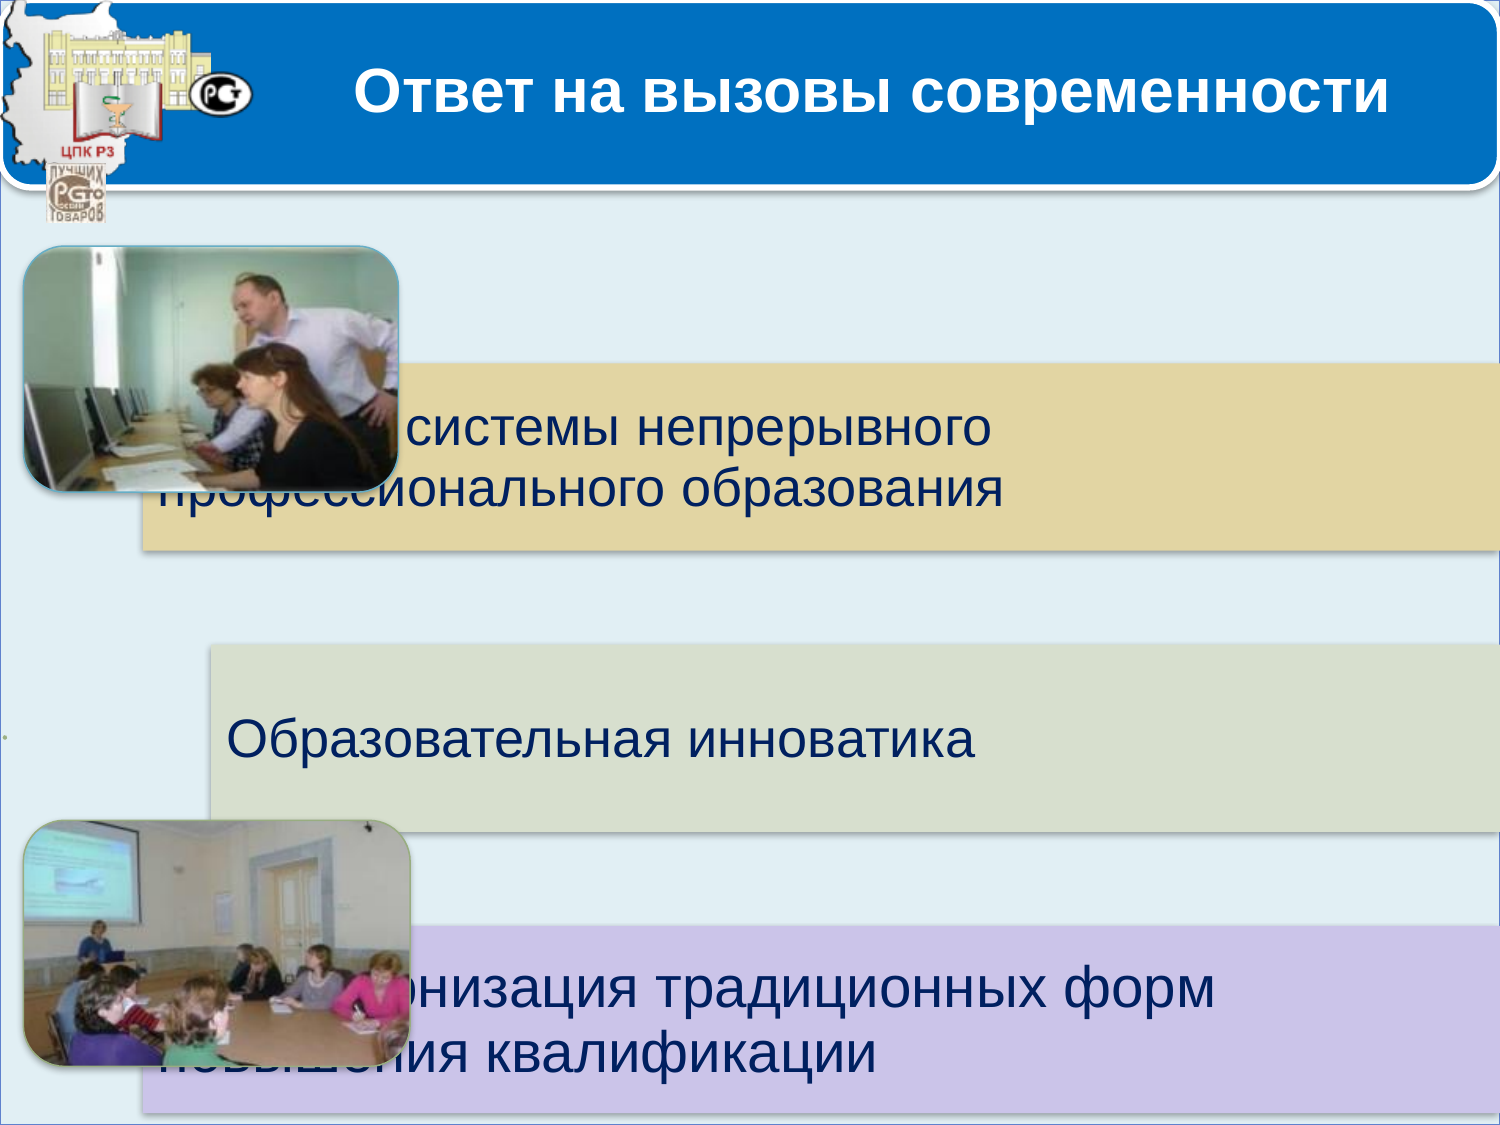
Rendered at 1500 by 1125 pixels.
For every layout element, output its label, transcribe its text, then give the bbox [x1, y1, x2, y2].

title Ответ на вызовы современности [222, 0, 1500, 177]
picture [0, 0, 222, 187]
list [0, 187, 1500, 1125]
